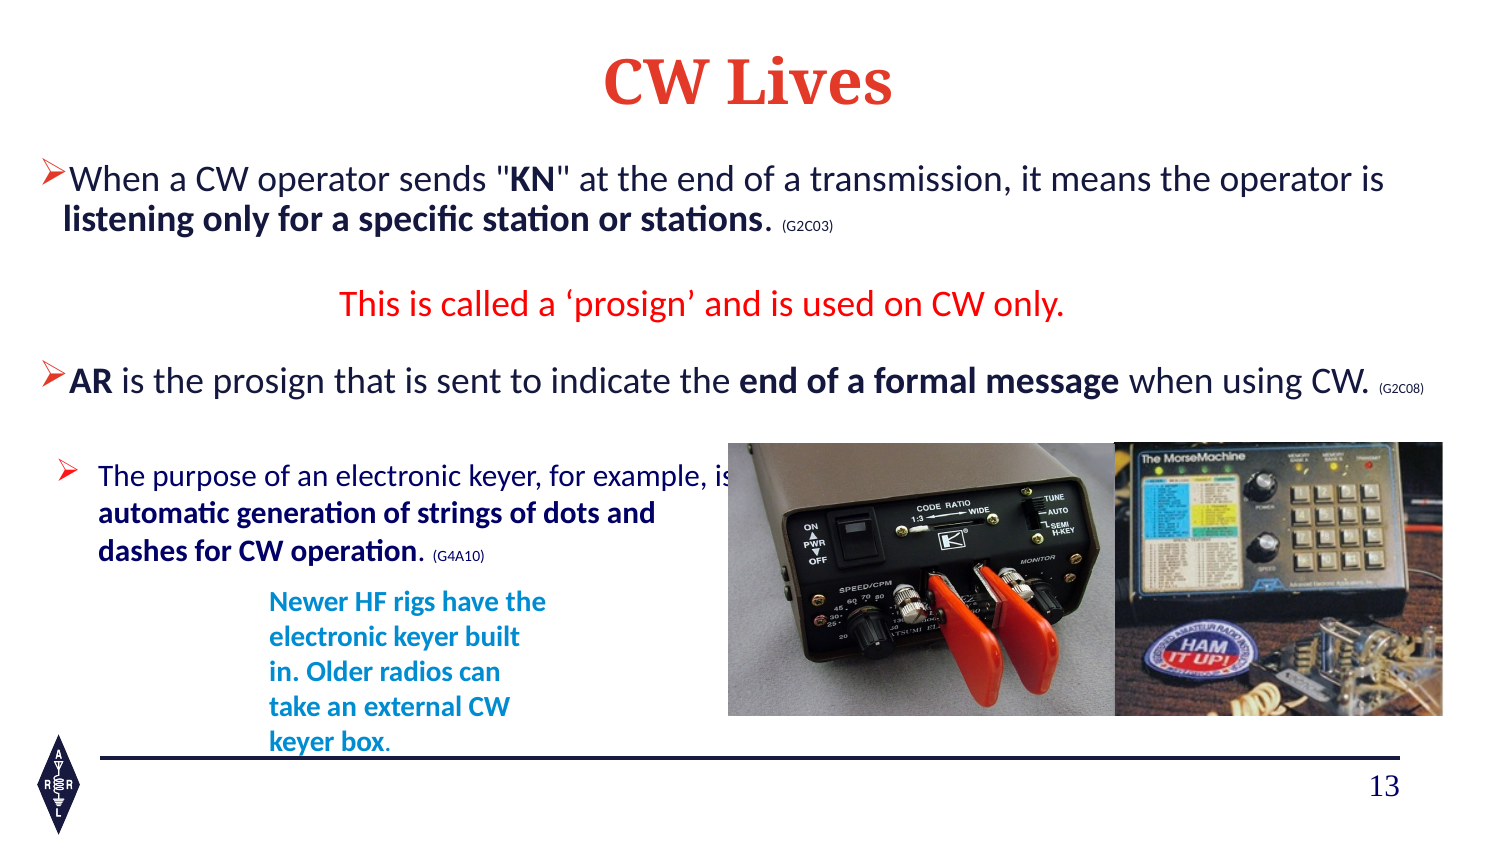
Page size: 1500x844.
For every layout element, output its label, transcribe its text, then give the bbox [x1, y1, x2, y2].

text_box CW Lives [68, 25, 1487, 133]
text_box Newer HF rigs have the electronic keyer built in. Older radios can take an external CW keyer box. [150, 575, 940, 765]
picture [37, 734, 80, 835]
title CW Lives [101, 44, 1395, 145]
slide_number 13 [1302, 761, 1400, 807]
text_box The purpose of an electronic keyer, for example, is automatic generation of strings of dots and dashes for CW operation. (G4A10) [41, 447, 728, 575]
list When a CW operator sends "KN" at the end of a transmission, it means the operator is listening only for a specific station or stations. (G2C03) This is called a ‘prosign’ and is used on CW only. AR is the prosign that is sent to indicate the end of a formal message when using CW. (G2C08) [39, 152, 1457, 764]
picture [728, 442, 1444, 716]
